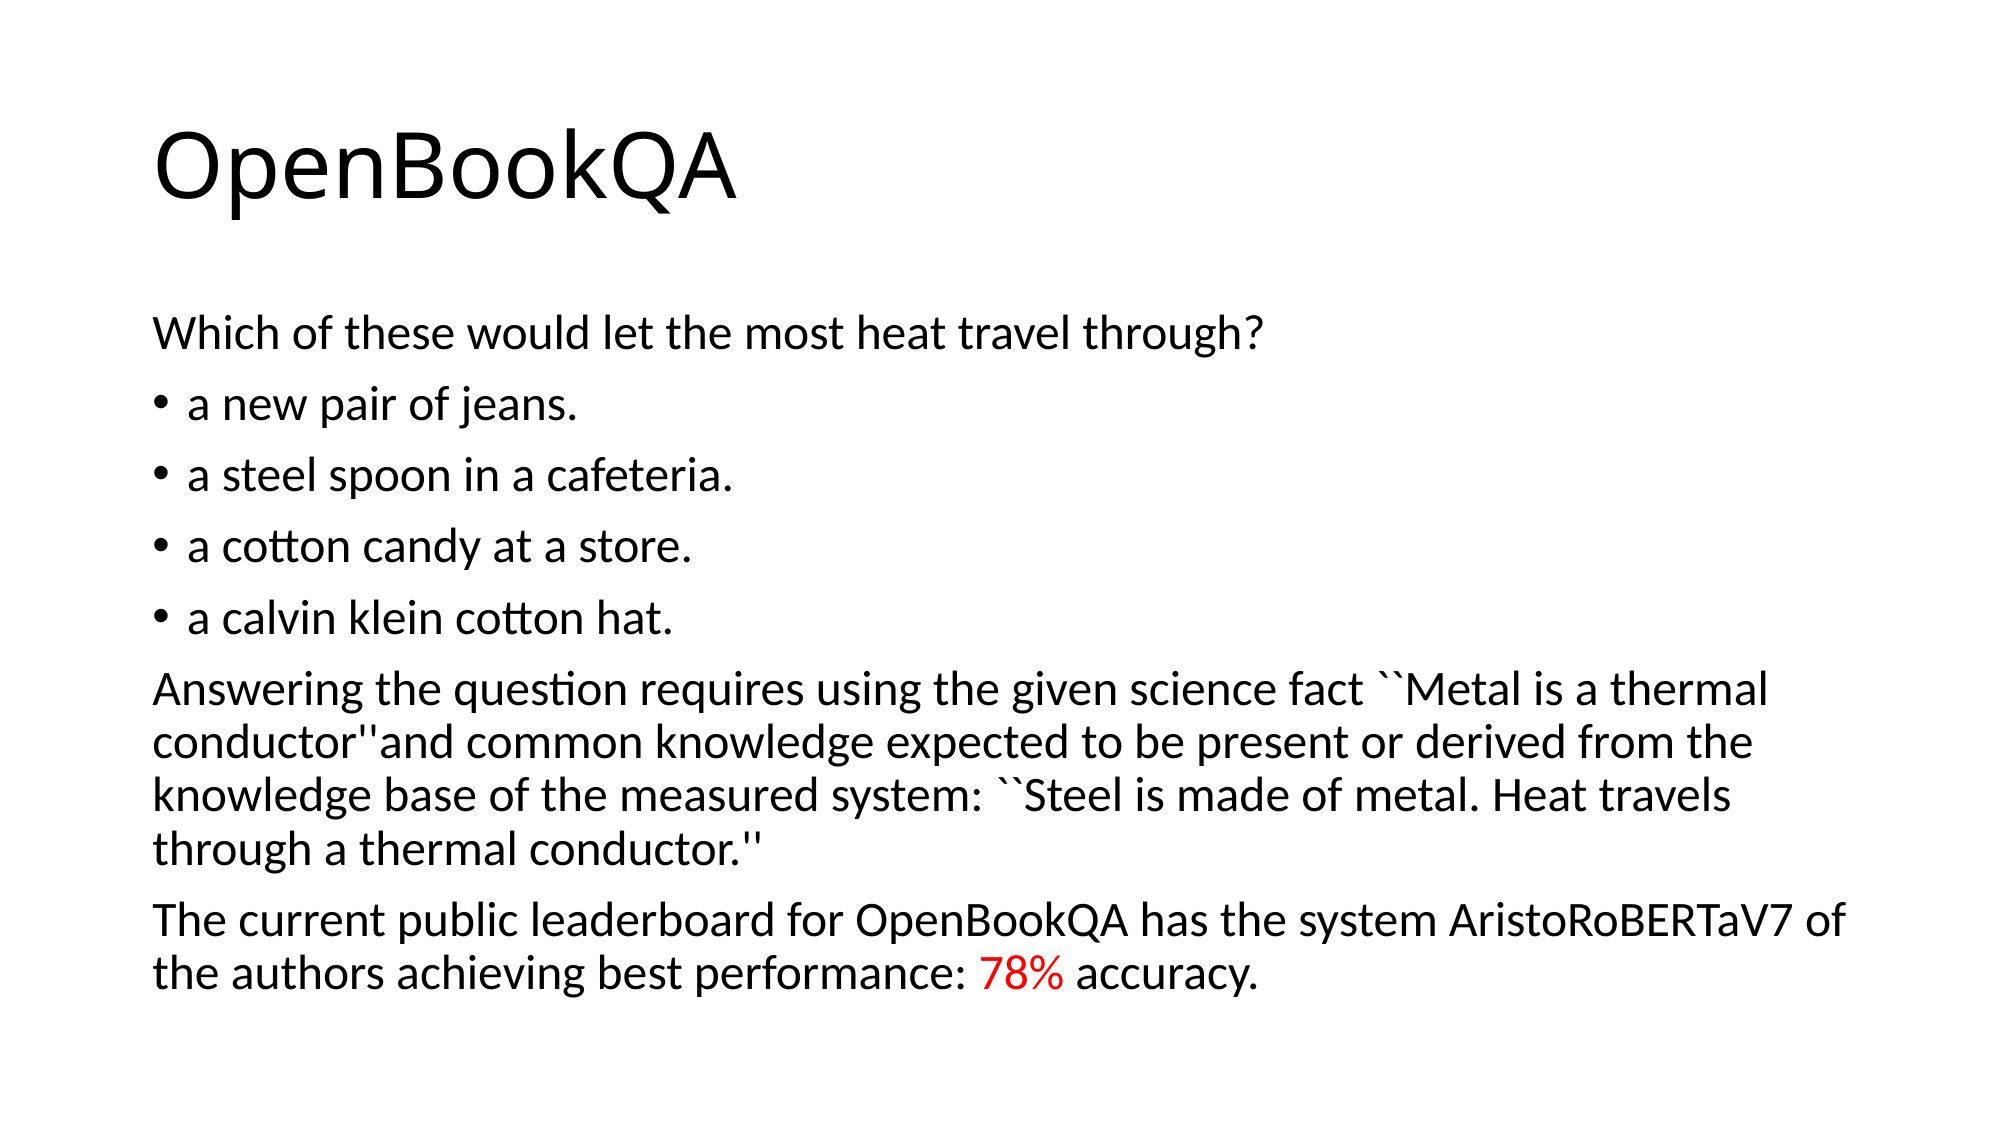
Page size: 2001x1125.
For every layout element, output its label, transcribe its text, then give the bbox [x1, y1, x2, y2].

title OpenBookQA [137, 59, 1863, 278]
list Which of these would let the most heat travel through? a new pair of jeans. a steel spoon in a cafeteria. a cotton candy at a store. a calvin klein cotton hat. Answering the question requires using the given science fact ``Metal is a thermal conductor''and common knowledge expected to be present or derived from the knowledge base of the measured system: ``Steel is made of metal. Heat travels through a thermal conductor.'' The current public leaderboard for OpenBookQA has the system AristoRoBERTaV7 of the authors achieving best performance: 78% accuracy. [137, 299, 1863, 1014]
